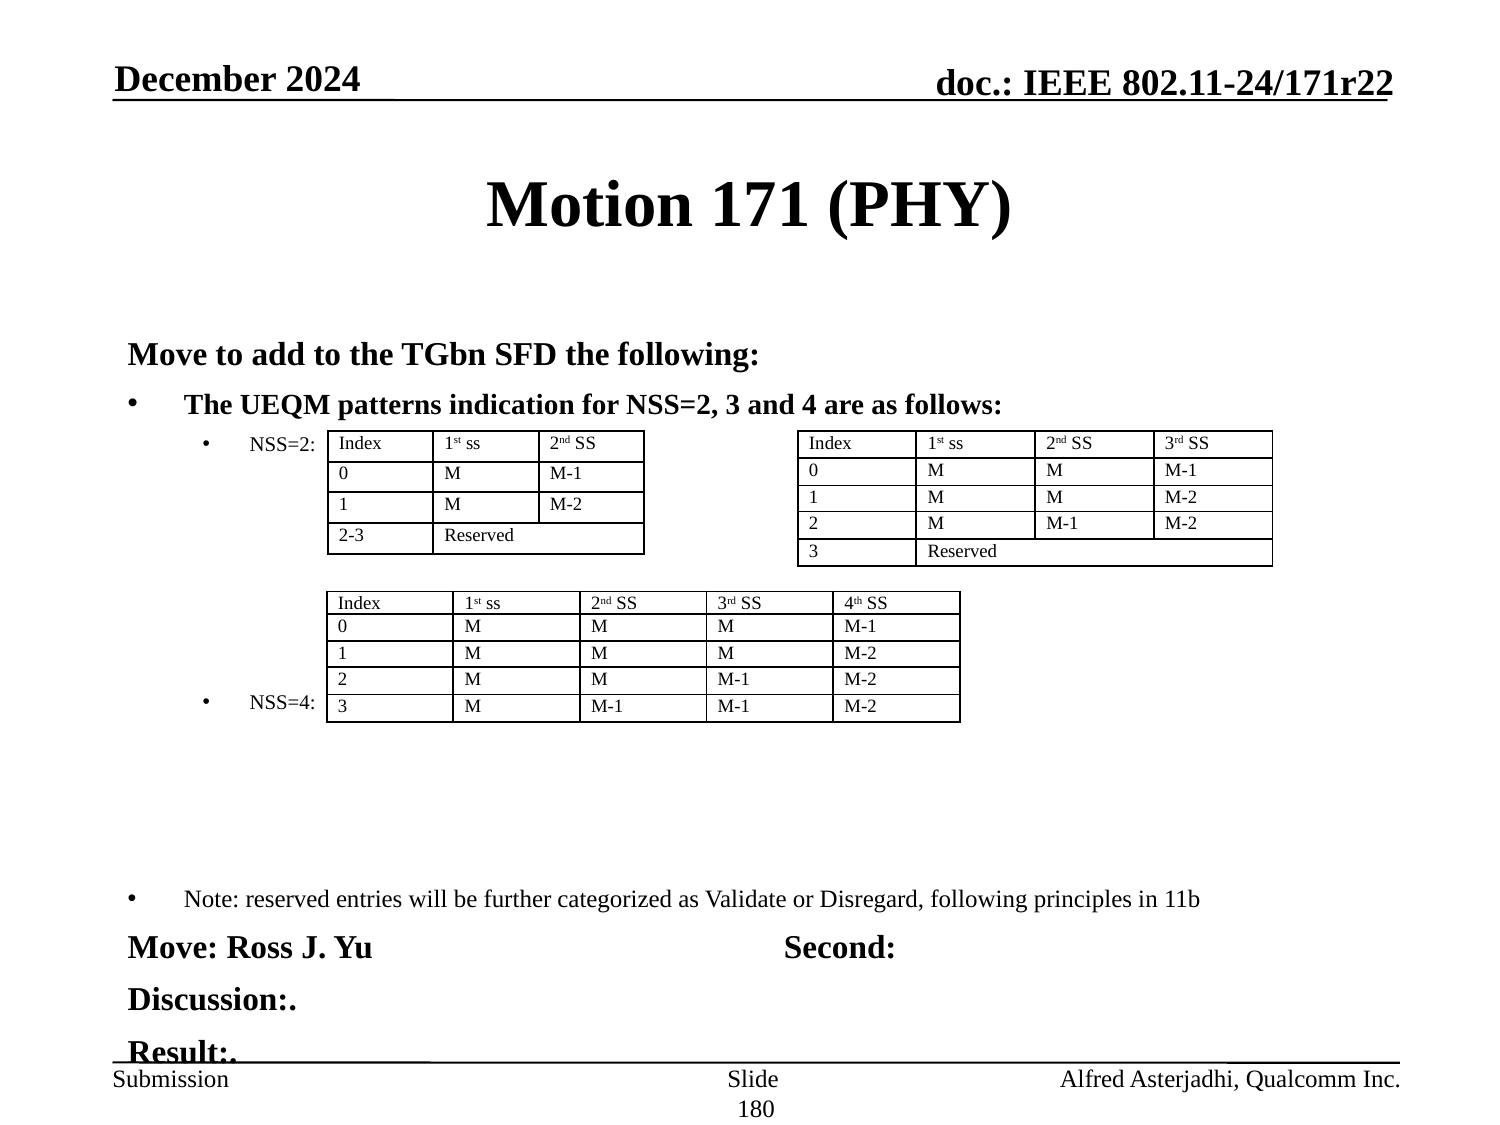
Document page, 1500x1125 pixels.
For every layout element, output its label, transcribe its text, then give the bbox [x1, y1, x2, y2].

table_header Index [329, 432, 432, 461]
table_cell Reserved [434, 524, 643, 553]
table_cell M-1 [581, 695, 706, 721]
table_cell M-2 [1155, 486, 1272, 511]
table_cell M [581, 642, 706, 666]
table_header 3rd SS [707, 592, 832, 613]
table_cell M [581, 668, 706, 694]
table_cell M-1 [707, 668, 832, 694]
table_cell M-2 [1155, 512, 1272, 538]
table_cell 2 [799, 512, 915, 538]
table_cell M-2 [540, 493, 643, 522]
table_cell M [454, 642, 579, 666]
table_cell 1 [329, 493, 432, 522]
table_cell 3 [799, 540, 915, 565]
table_cell M-1 [540, 463, 643, 491]
table_header 3rd SS [1155, 432, 1272, 457]
table_cell M [434, 463, 538, 491]
table_header Index [799, 432, 915, 457]
table_cell 1 [799, 486, 915, 511]
title Motion 171 (PHY) [112, 112, 1388, 288]
table_cell 3 [328, 695, 452, 721]
table_header 1st ss [434, 432, 538, 461]
table_cell M-1 [834, 615, 959, 640]
table_cell 0 [328, 615, 452, 640]
table_cell 0 [799, 459, 915, 485]
table_header 1st ss [917, 432, 1034, 457]
table_cell M [454, 615, 579, 640]
slide_number Slide 180 [712, 1061, 800, 1123]
table_cell M-1 [1036, 512, 1153, 538]
list Move to add to the TGbn SFD the following: The UEQM patterns indication for NSS=2, 3 and 4 are as follows: NSS=2: NSS=3: NSS=4: Note: reserved entries will be further categorized as Validate or Disregard, following principles in 11b Move: Ross J. Yu Second: Discussion:. Result:. Reference documents:[11-24/1772r0]. SP result: No objection. [112, 324, 1388, 1063]
table_cell M-2 [834, 642, 959, 666]
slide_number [114, 54, 423, 100]
table_cell 2 [328, 668, 452, 694]
table_cell 0 [329, 463, 432, 491]
table_cell M [1036, 459, 1153, 485]
table_header 2nd SS [1036, 432, 1153, 457]
table_header 2nd SS [540, 432, 643, 461]
table_cell M [581, 615, 706, 640]
table_cell M-1 [707, 695, 832, 721]
table_header 2nd SS [581, 592, 706, 613]
table_cell M-1 [1155, 459, 1272, 485]
footer Alfred Asterjadhi, Qualcomm Inc. [878, 1061, 1402, 1093]
table_cell M [917, 459, 1034, 485]
table_cell M-2 [834, 668, 959, 694]
table_cell Reserved [917, 540, 1272, 565]
table_cell M [1036, 486, 1153, 511]
table_cell M [454, 695, 579, 721]
table_cell M-2 [834, 695, 959, 721]
table_cell M [454, 668, 579, 694]
table_cell M [707, 615, 832, 640]
table_header 4th SS [834, 592, 959, 613]
table_cell M [434, 493, 538, 522]
table_cell M [707, 642, 832, 666]
table_cell M [917, 486, 1034, 511]
table_cell 1 [328, 642, 452, 666]
table_header 1st ss [454, 592, 579, 613]
table_cell 2-3 [329, 524, 432, 553]
table_cell M [917, 512, 1034, 538]
table_header Index [328, 592, 452, 613]
